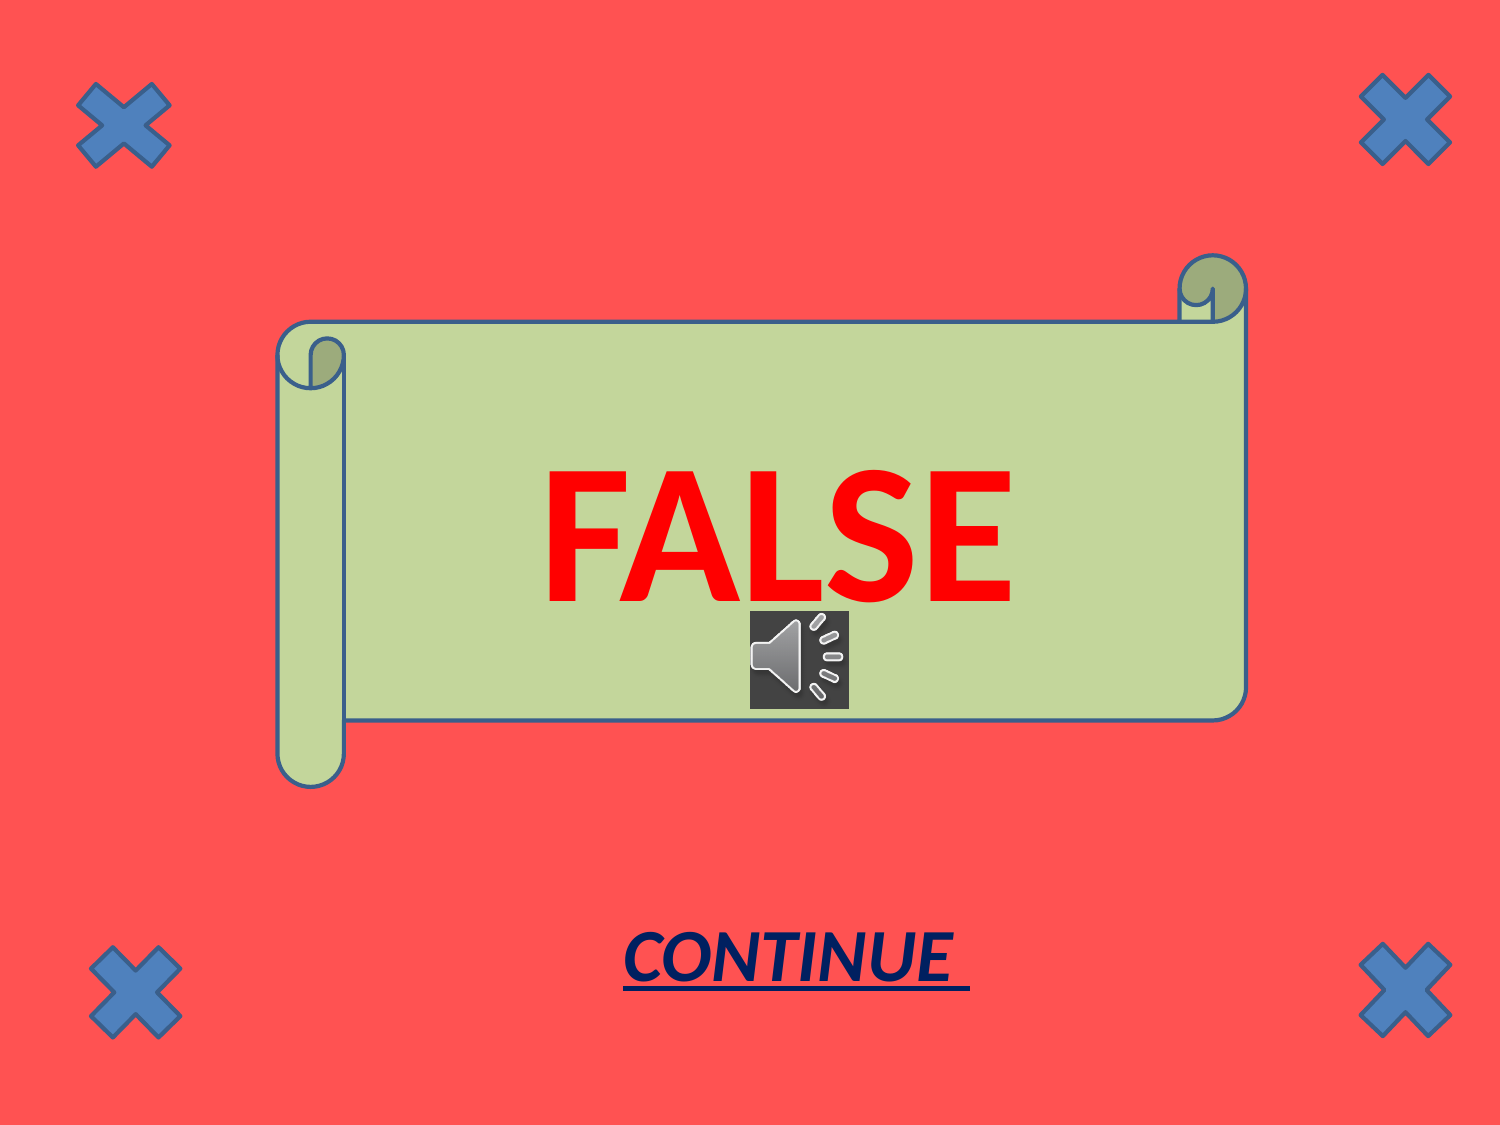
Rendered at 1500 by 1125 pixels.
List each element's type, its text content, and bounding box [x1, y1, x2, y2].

text_box [76, 81, 172, 169]
text_box FALSE [275, 253, 1249, 790]
text_box CONTINUE [608, 898, 1306, 1004]
text_box [88, 945, 183, 1040]
text_box [1358, 72, 1453, 167]
picture [749, 609, 850, 710]
text_box [1358, 941, 1453, 1039]
